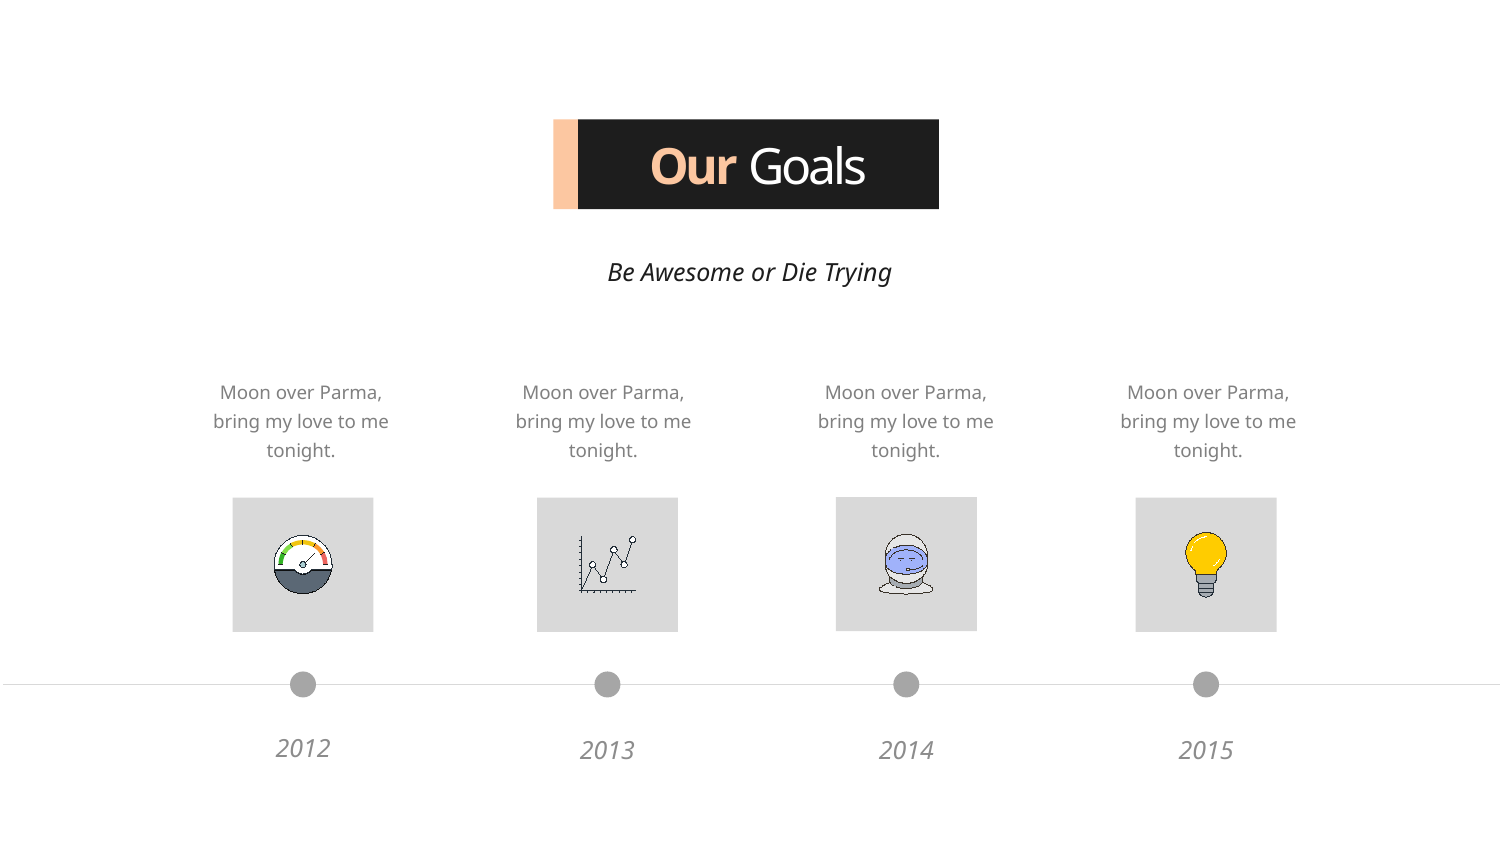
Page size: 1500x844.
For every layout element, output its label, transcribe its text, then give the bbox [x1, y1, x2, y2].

text_box 2012 [241, 725, 365, 799]
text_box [578, 536, 636, 594]
text_box [231, 496, 376, 634]
text_box [1134, 496, 1279, 634]
text_box 2015 [1144, 727, 1268, 800]
text_box [535, 496, 680, 634]
text_box Our Goals [580, 119, 939, 210]
text_box [1193, 693, 1219, 700]
text_box [893, 693, 919, 700]
text_box [834, 495, 979, 633]
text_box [879, 533, 934, 595]
text_box Moon over Parma, bring my love to me tonight. [1099, 366, 1317, 469]
text_box Be Awesome or Die Trying [551, 233, 949, 294]
text_box Moon over Parma, bring my love to me tonight. [494, 366, 713, 469]
text_box [290, 693, 316, 700]
text_box 2014 [844, 727, 968, 800]
text_box [891, 669, 922, 683]
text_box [1185, 532, 1227, 598]
text_box [592, 669, 623, 683]
text_box [1191, 669, 1222, 683]
text_box [595, 693, 620, 700]
text_box [551, 117, 580, 211]
text_box [288, 669, 318, 683]
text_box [273, 535, 333, 594]
text_box Moon over Parma, bring my love to me tonight. [797, 366, 1015, 469]
text_box 2013 [546, 727, 669, 800]
text_box Moon over Parma, bring my love to me tonight. [192, 366, 410, 469]
